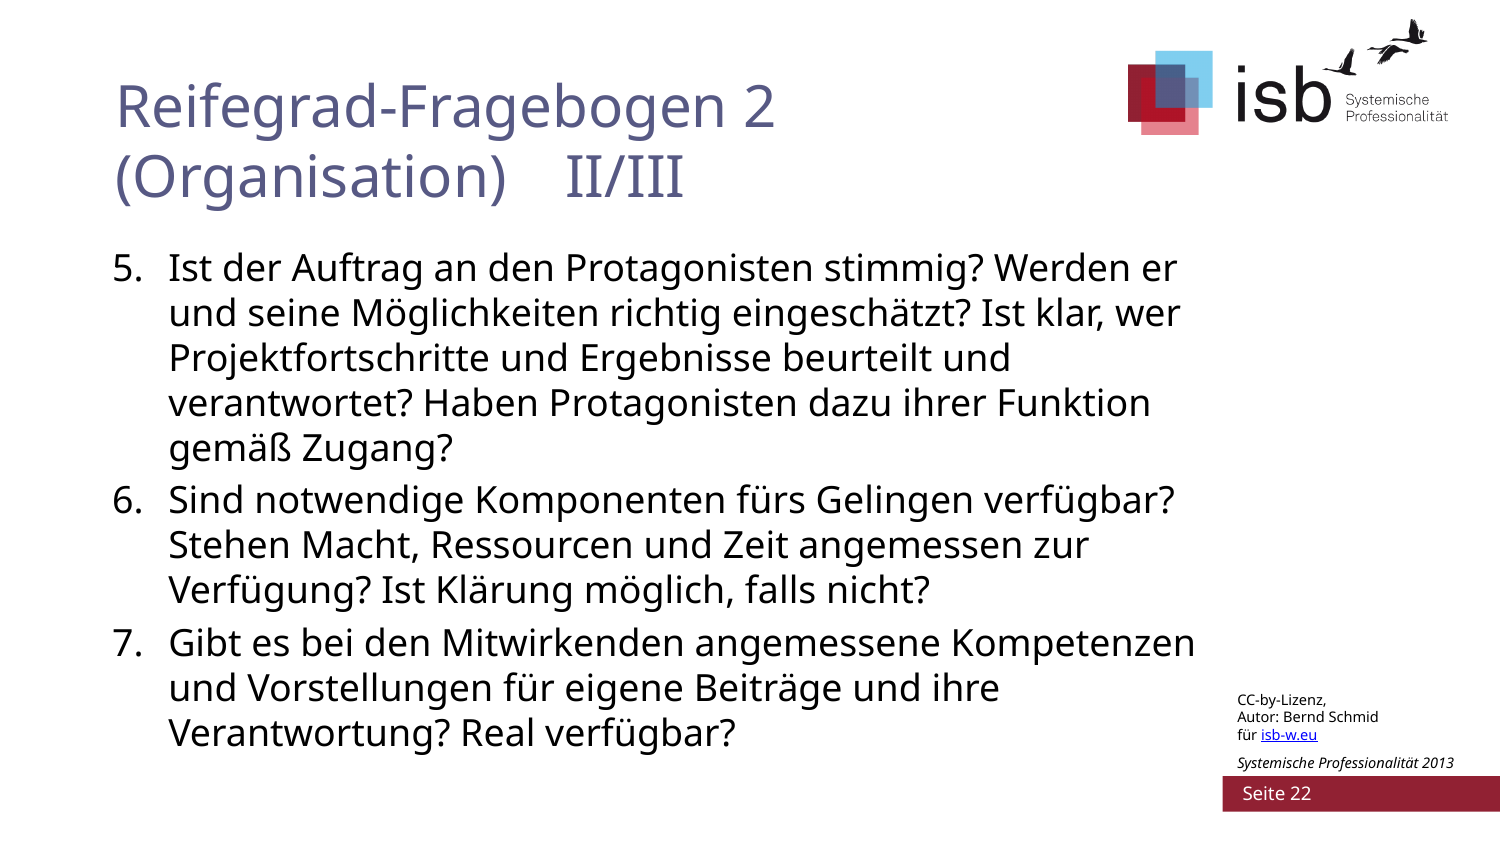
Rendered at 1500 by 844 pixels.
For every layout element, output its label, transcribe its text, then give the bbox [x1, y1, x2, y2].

list Ist der Auftrag an den Protagonisten stimmig? Werden er und seine Möglichkeiten richtig eingeschätzt? Ist klar, wer Projektfortschritte und Ergebnisse beurteilt und verantwortet? Haben Protagonisten dazu ihrer Funktion gemäß Zugang? Sind notwendige Komponenten fürs Gelingen verfügbar? Stehen Macht, Ressourcen und Zeit angemessen zur Verfügung? Ist Klärung möglich, falls nicht? Gibt es bei den Mitwirkenden angemessene Kompetenzen und Vorstellungen für eigene Beiträge und ihre Verantwortung? Real verfügbar? [100, 281, 1223, 812]
picture [1128, 14, 1461, 139]
text_box CC-by-Lizenz, Autor: Bernd Schmid für isb-w.eu Systemische Professionalität 2013 [1222, 543, 1500, 844]
title Reifegrad-Fragebogen 2 (Organisation) II/III [100, 67, 1223, 281]
